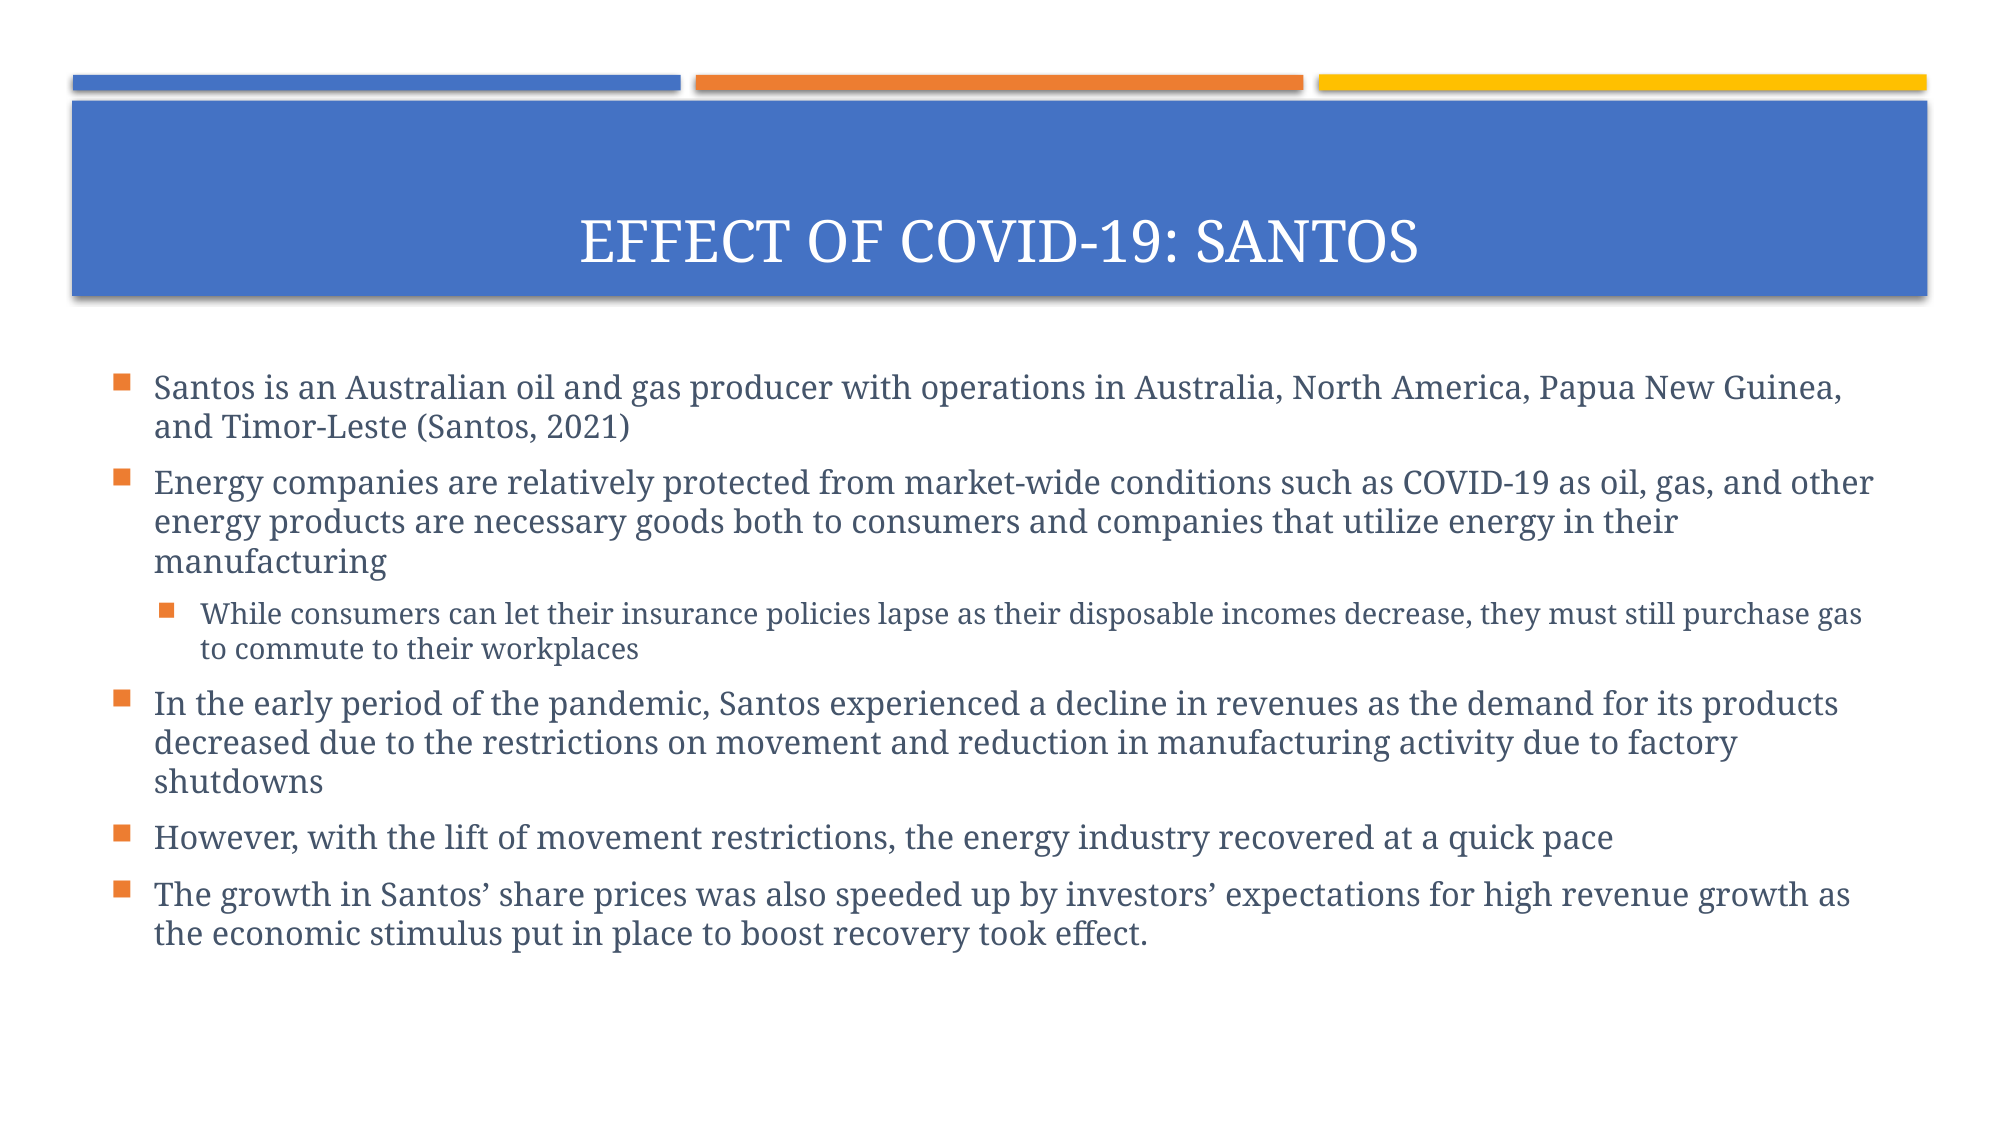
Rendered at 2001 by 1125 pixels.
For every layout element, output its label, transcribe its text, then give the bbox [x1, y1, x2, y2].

list Santos is an Australian oil and gas producer with operations in Australia, North America, Papua New Guinea, and Timor-Leste (Santos, 2021) Energy companies are relatively protected from market-wide conditions such as COVID-19 as oil, gas, and other energy products are necessary goods both to consumers and companies that utilize energy in their manufacturing While consumers can let their insurance policies lapse as their disposable incomes decrease, they must still purchase gas to commute to their workplaces In the early period of the pandemic, Santos experienced a decline in revenues as the demand for its products decreased due to the restrictions on movement and reduction in manufacturing activity due to factory shutdowns However, with the lift of movement restrictions, the energy industry recovered at a quick pace The growth in Santos’ share prices was also speeded up by investors’ expectations for high revenue growth as the economic stimulus put in place to boost recovery took effect. [95, 357, 1905, 962]
title EFFECT OF COVID-19: SANTOS [95, 115, 1905, 282]
